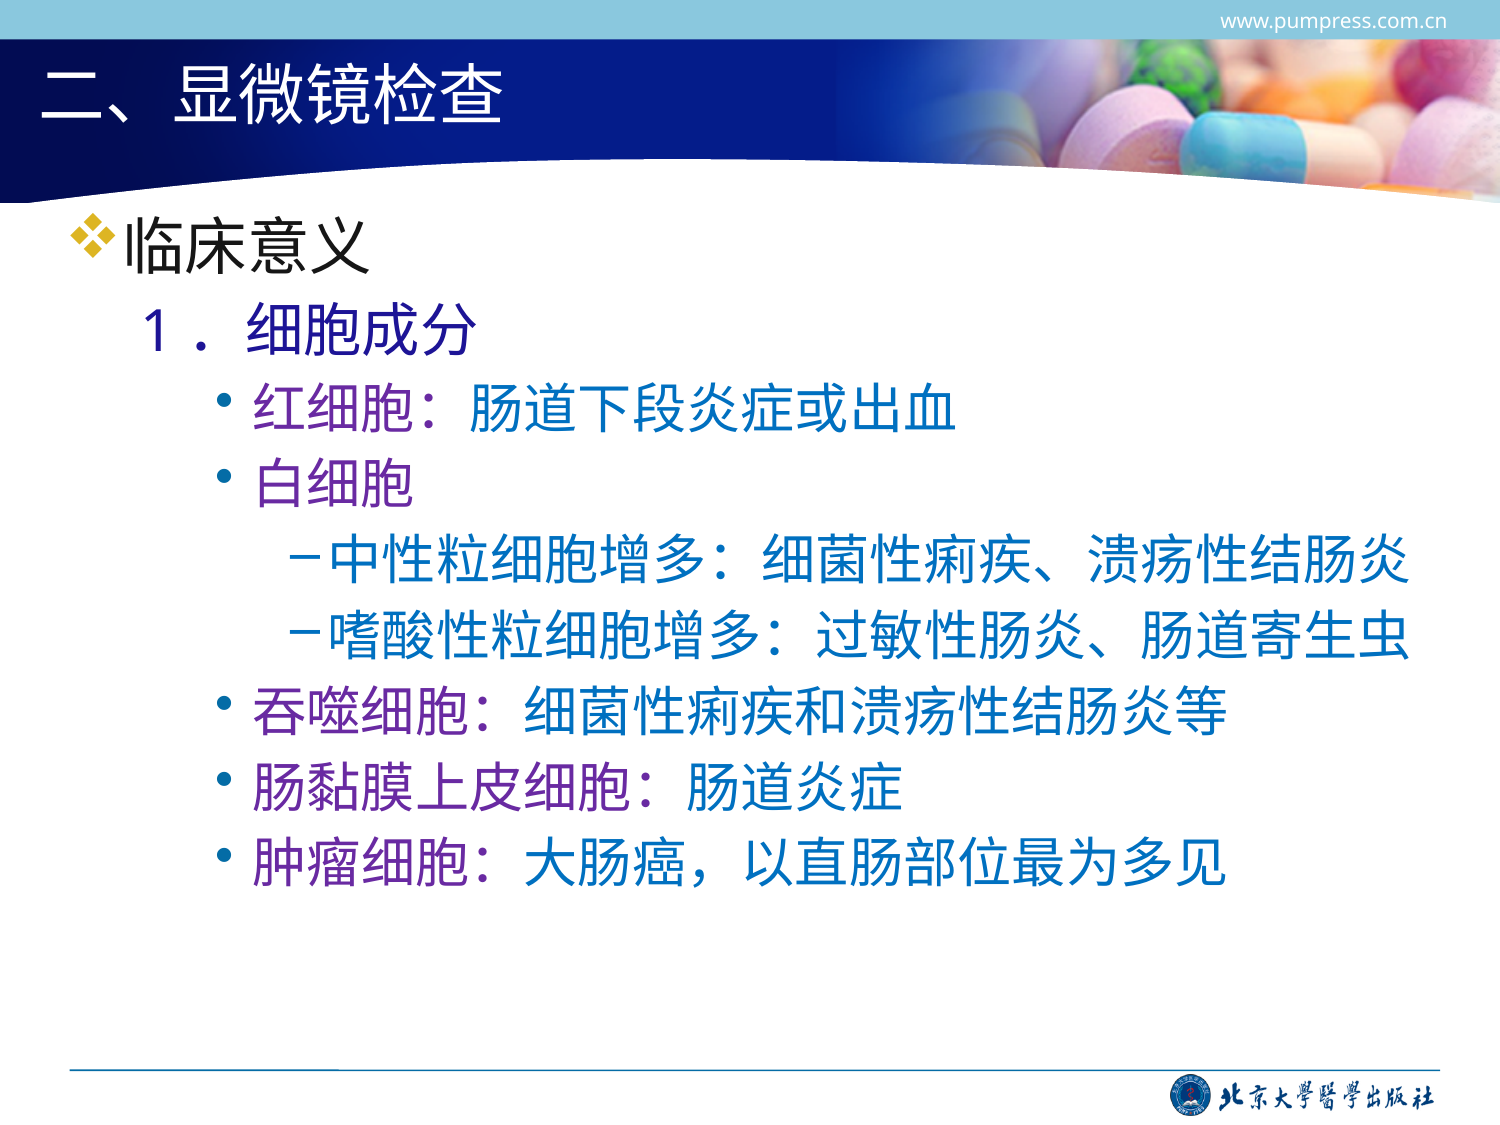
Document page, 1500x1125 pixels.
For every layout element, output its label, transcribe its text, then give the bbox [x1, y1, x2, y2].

slide_number www.pumpress.com.cn [1024, 0, 1463, 38]
list 临床意义 1．细胞成分 红细胞：肠道下段炎症或出血 白细胞 中性粒细胞增多：细菌性痢疾、溃疡性结肠炎 嗜酸性粒细胞增多：过敏性肠炎、肠道寄生虫 吞噬细胞：细菌性痢疾和溃疡性结肠炎等 肠黏膜上皮细胞：肠道炎症 肿瘤细胞：大肠癌，以直肠部位最为多见 [49, 198, 1463, 1026]
picture [1170, 1074, 1436, 1118]
picture [0, 40, 1500, 203]
title 二、显微镜检查 [23, 46, 1349, 140]
